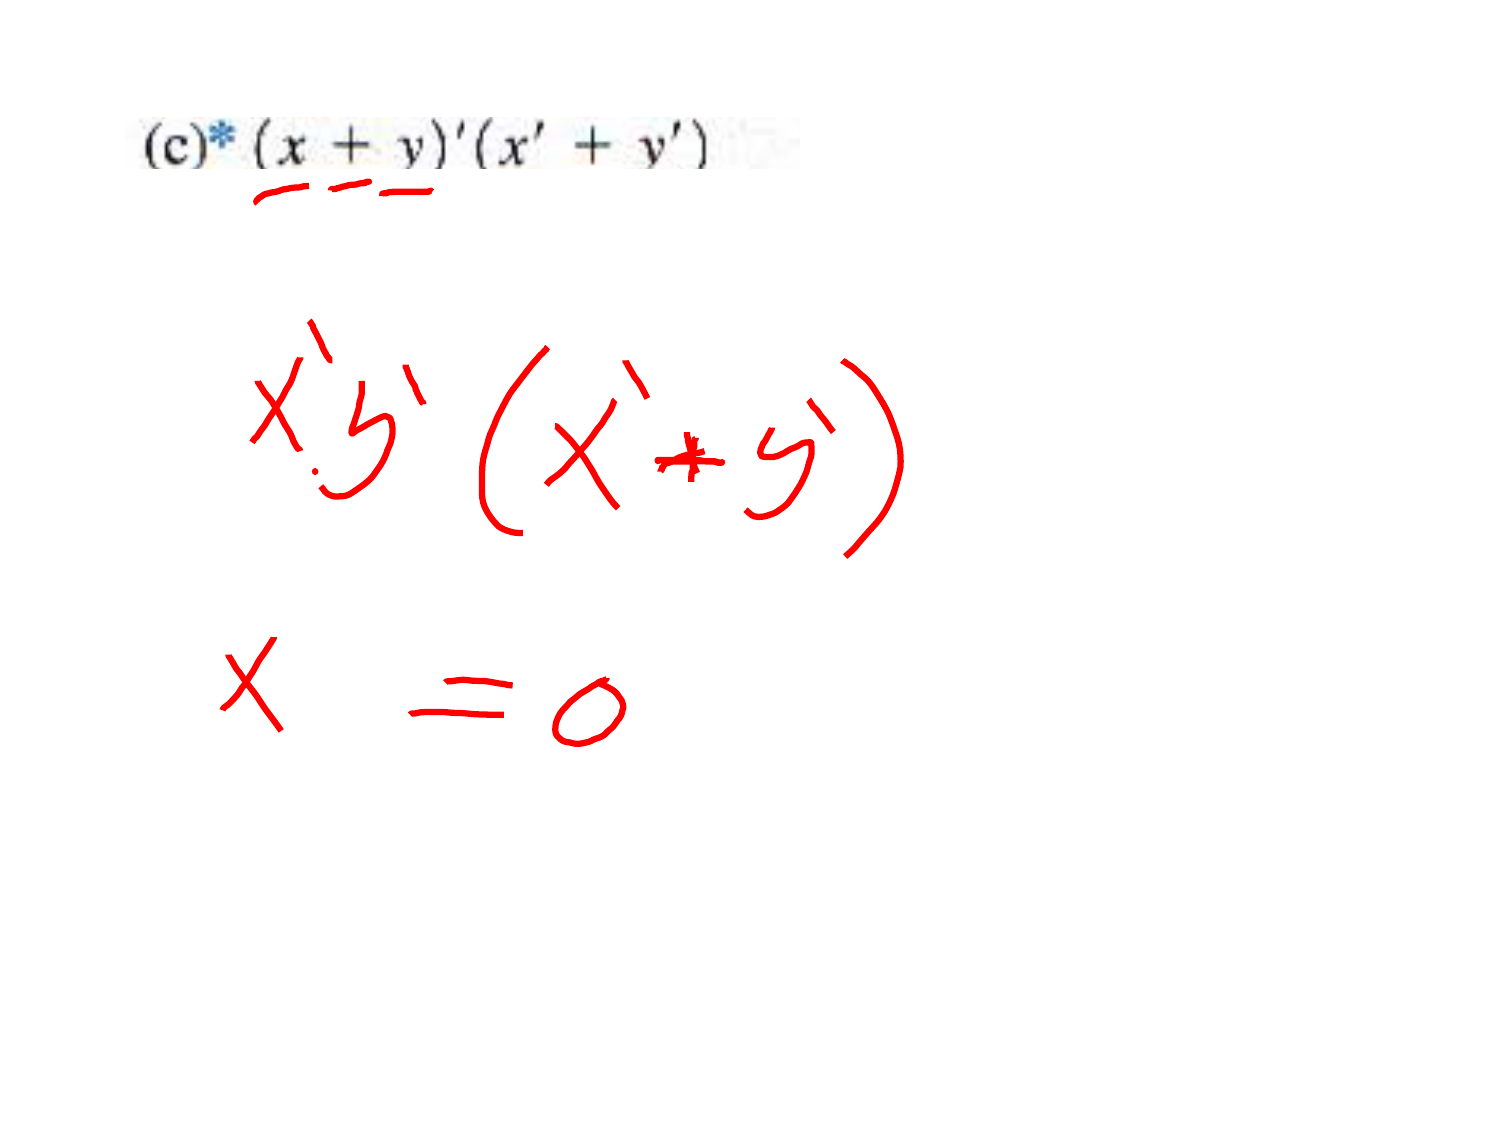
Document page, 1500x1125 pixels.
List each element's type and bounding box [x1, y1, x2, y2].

text_box [320, 380, 394, 498]
text_box [577, 399, 616, 452]
text_box [404, 364, 425, 405]
text_box [695, 450, 705, 454]
text_box [444, 679, 513, 687]
text_box [274, 357, 302, 408]
text_box [545, 451, 577, 486]
text_box [330, 180, 370, 191]
text_box [308, 320, 333, 362]
text_box [481, 346, 549, 534]
text_box [227, 654, 282, 732]
text_box [255, 185, 310, 205]
text_box [745, 427, 813, 518]
text_box [381, 189, 433, 197]
text_box [656, 459, 723, 472]
text_box [690, 467, 694, 482]
text_box [674, 452, 692, 459]
text_box [807, 399, 834, 433]
text_box [841, 359, 902, 558]
text_box [245, 637, 275, 681]
text_box [692, 437, 697, 459]
text_box [555, 425, 619, 509]
text_box [554, 678, 625, 745]
text_box [624, 360, 649, 399]
text_box [409, 711, 504, 716]
text_box [221, 681, 246, 711]
text_box [251, 406, 275, 443]
text_box [257, 380, 301, 452]
picture [124, 117, 801, 170]
text_box [686, 432, 692, 453]
